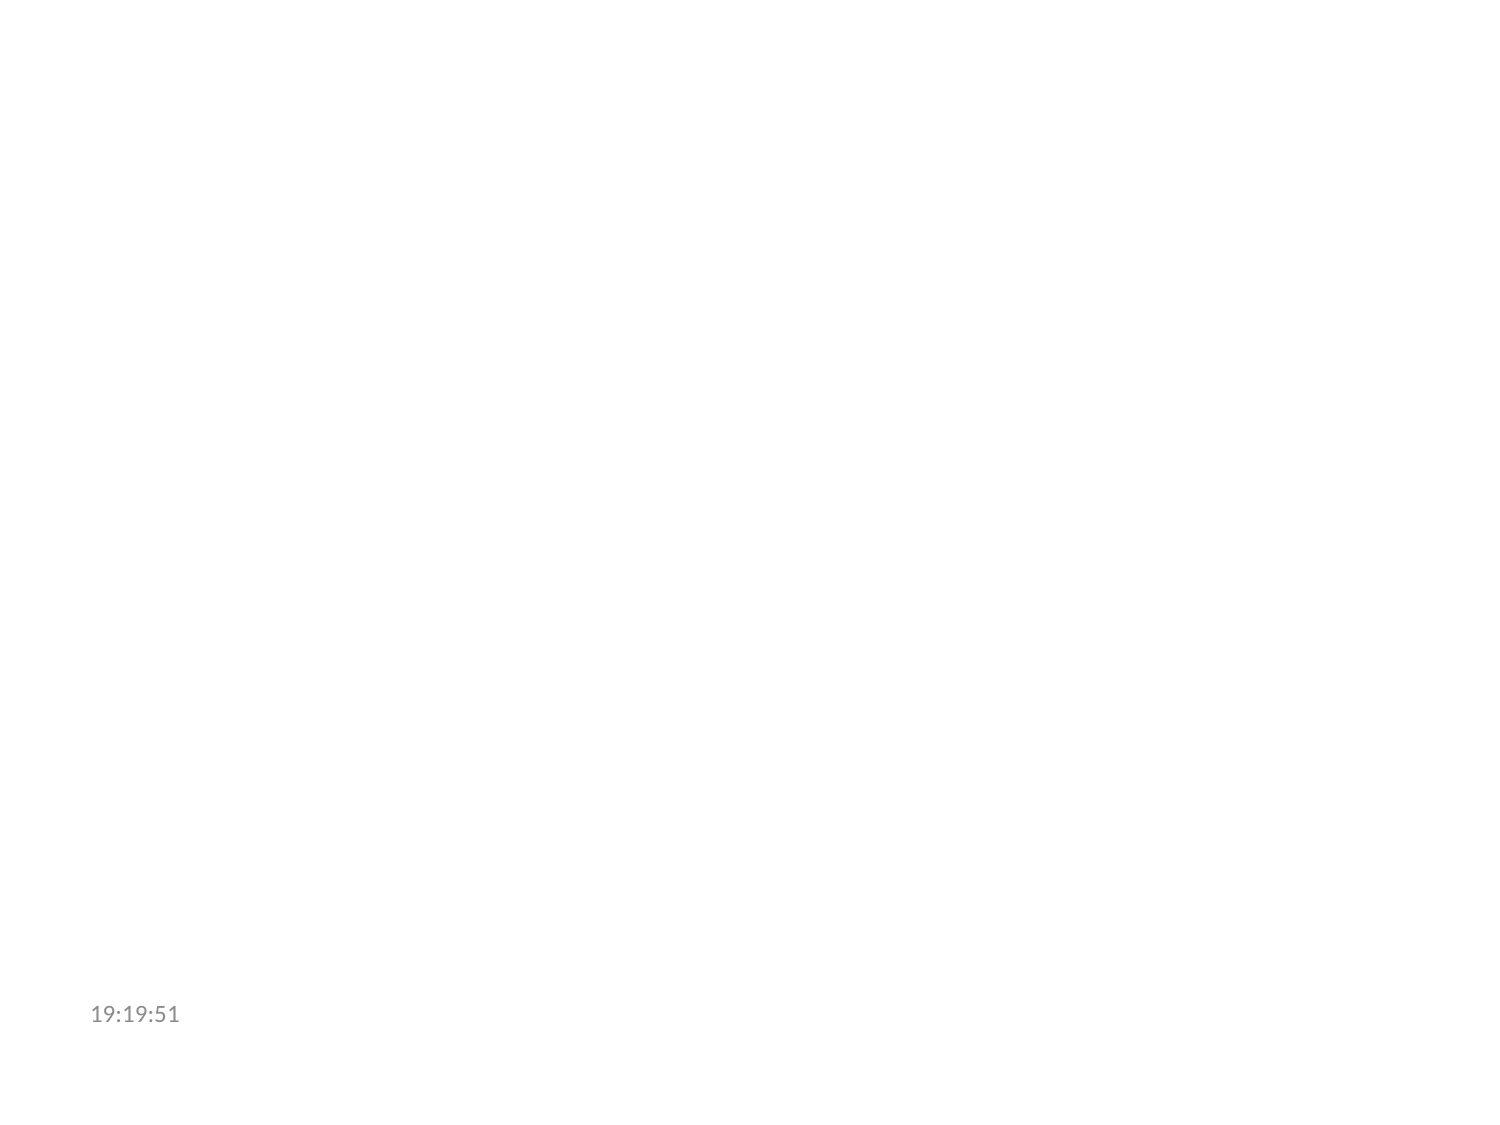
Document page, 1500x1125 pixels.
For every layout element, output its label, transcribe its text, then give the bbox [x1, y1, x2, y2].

text_box 15:35:09 [75, 982, 425, 1043]
